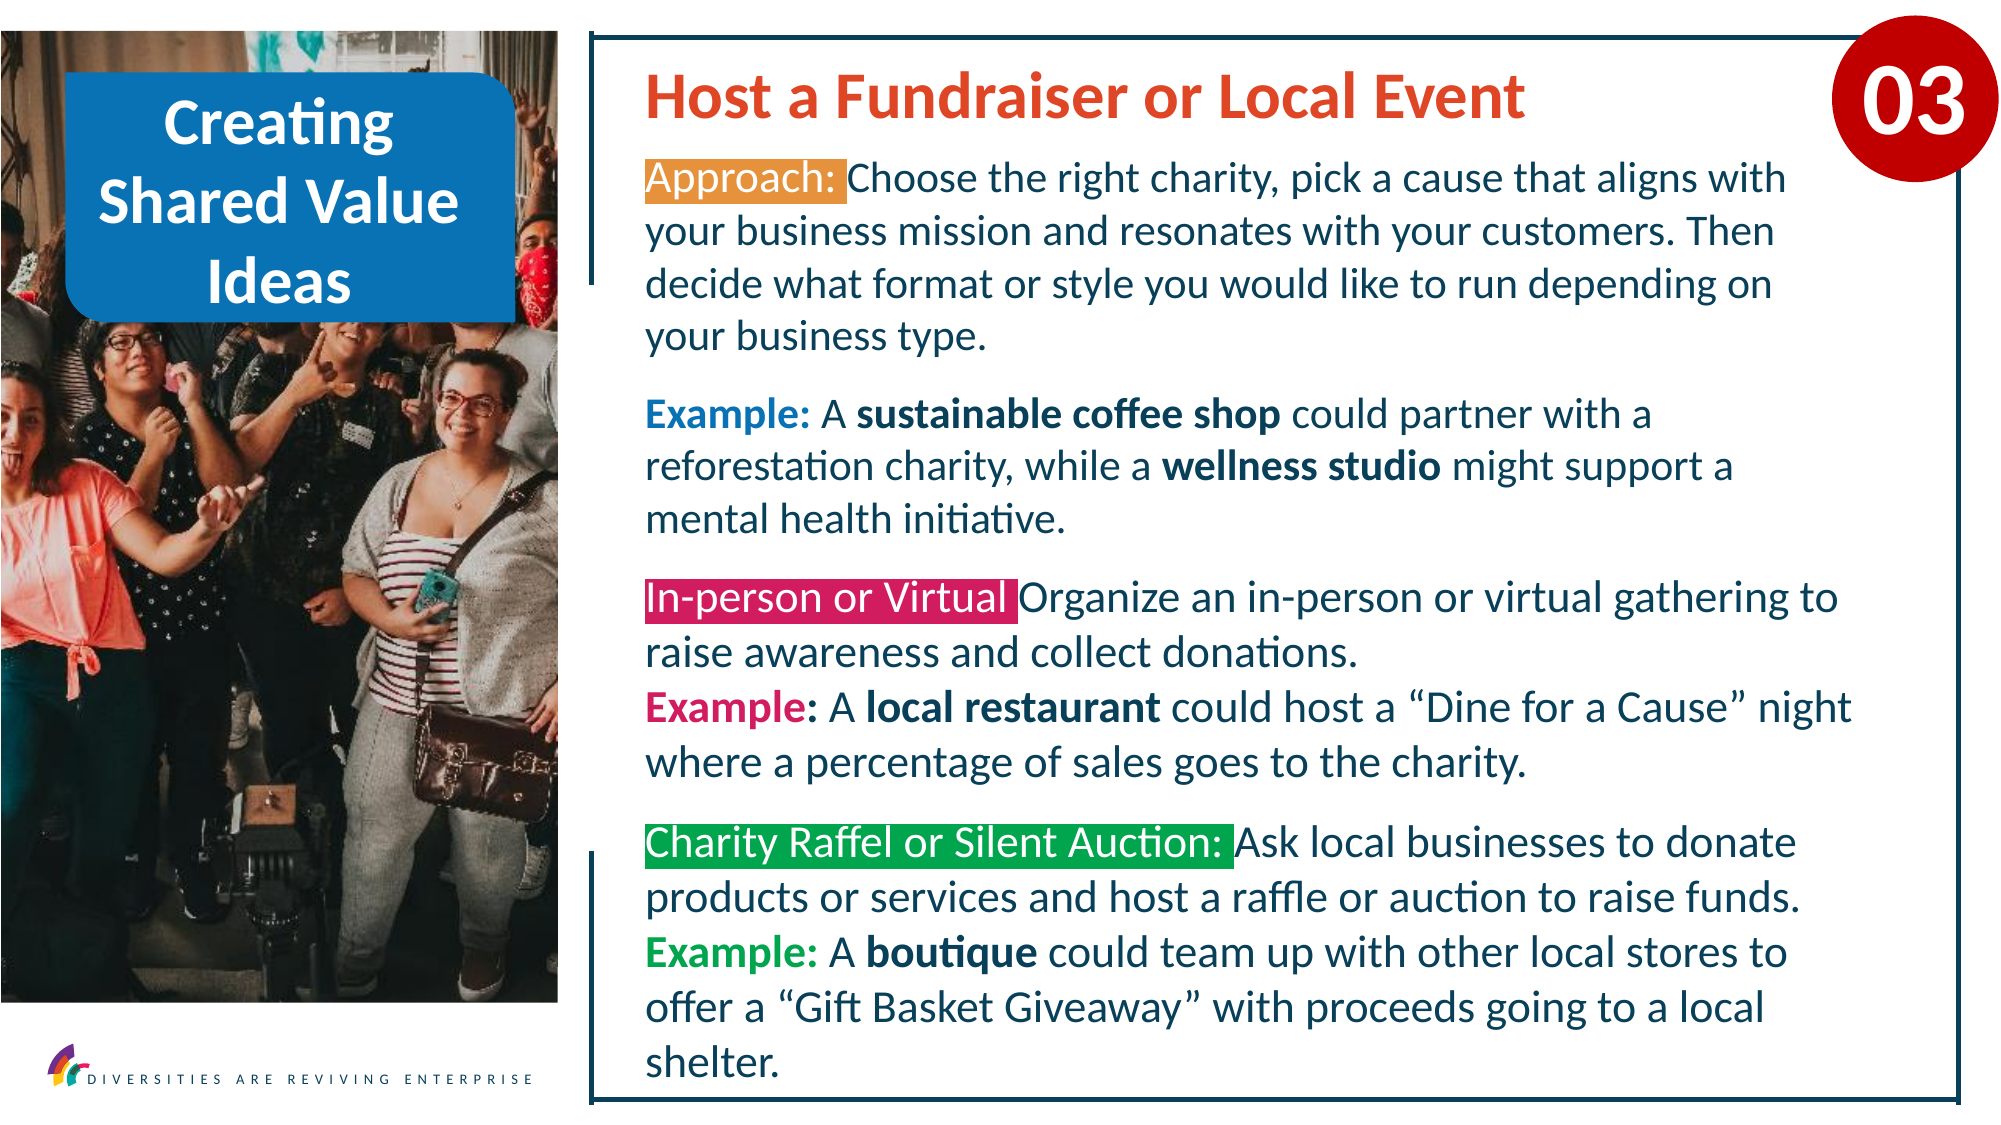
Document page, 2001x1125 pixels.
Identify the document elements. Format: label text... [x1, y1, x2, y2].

list Host a Fundraiser or Local Event [630, 44, 1831, 101]
picture [1, 30, 558, 1003]
list Approach: Choose the right charity, pick a cause that aligns with your business mission and resonates with your customers. Then decide what format or style you would like to run depending on your business type. Example: A sustainable coffee shop could partner with a reforestation charity, while a wellness studio might support a mental health initiative. In-person or Virtual Organize an in-person or virtual gathering to raise awareness and collect donations. Example: A local restaurant could host a “Dine for a Cause” night where a percentage of sales goes to the charity. Charity Raffel or Silent Auction: Ask local businesses to donate products or services and host a raffle or auction to raise funds. Example: A boutique could team up with other local stores to offer a “Gift Basket Giveaway” with proceeds going to a local shelter. [630, 139, 1877, 304]
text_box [1831, 15, 1999, 183]
